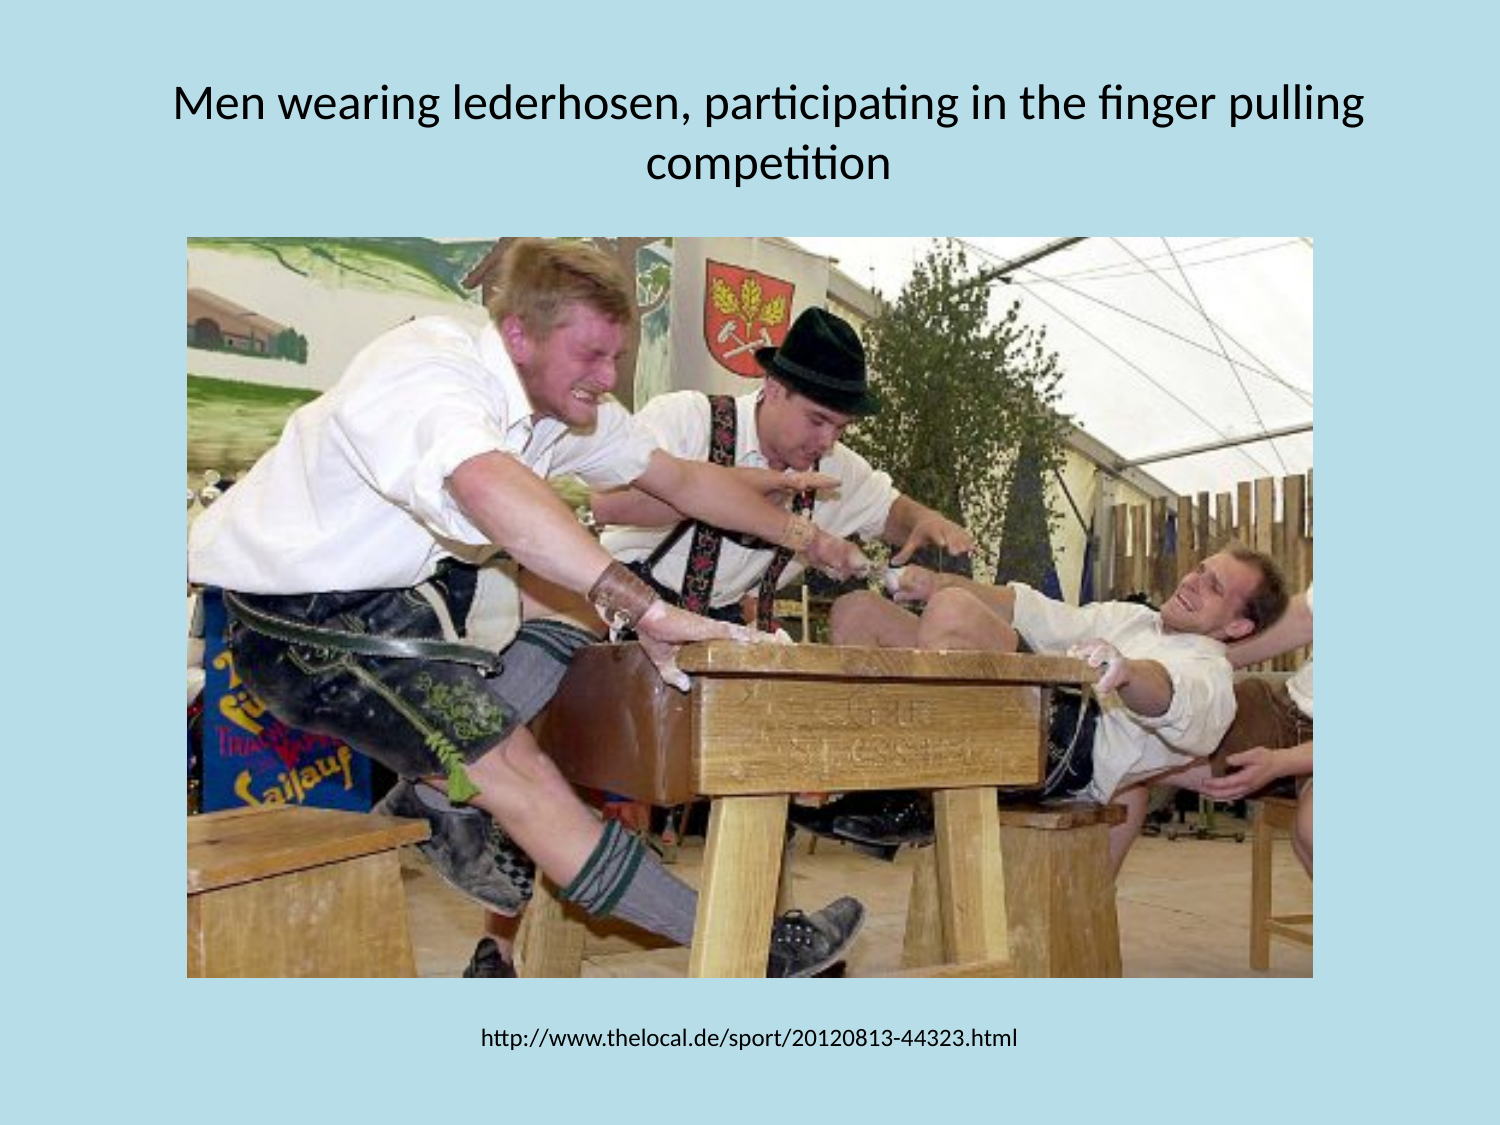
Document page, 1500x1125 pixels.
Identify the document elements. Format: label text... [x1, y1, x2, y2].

title http://www.thelocal.de/sport/20120813-44323.html [74, 912, 1426, 1101]
picture [187, 237, 1313, 979]
text_box Men wearing lederhosen, participating in the finger pulling competition [150, 62, 1388, 198]
